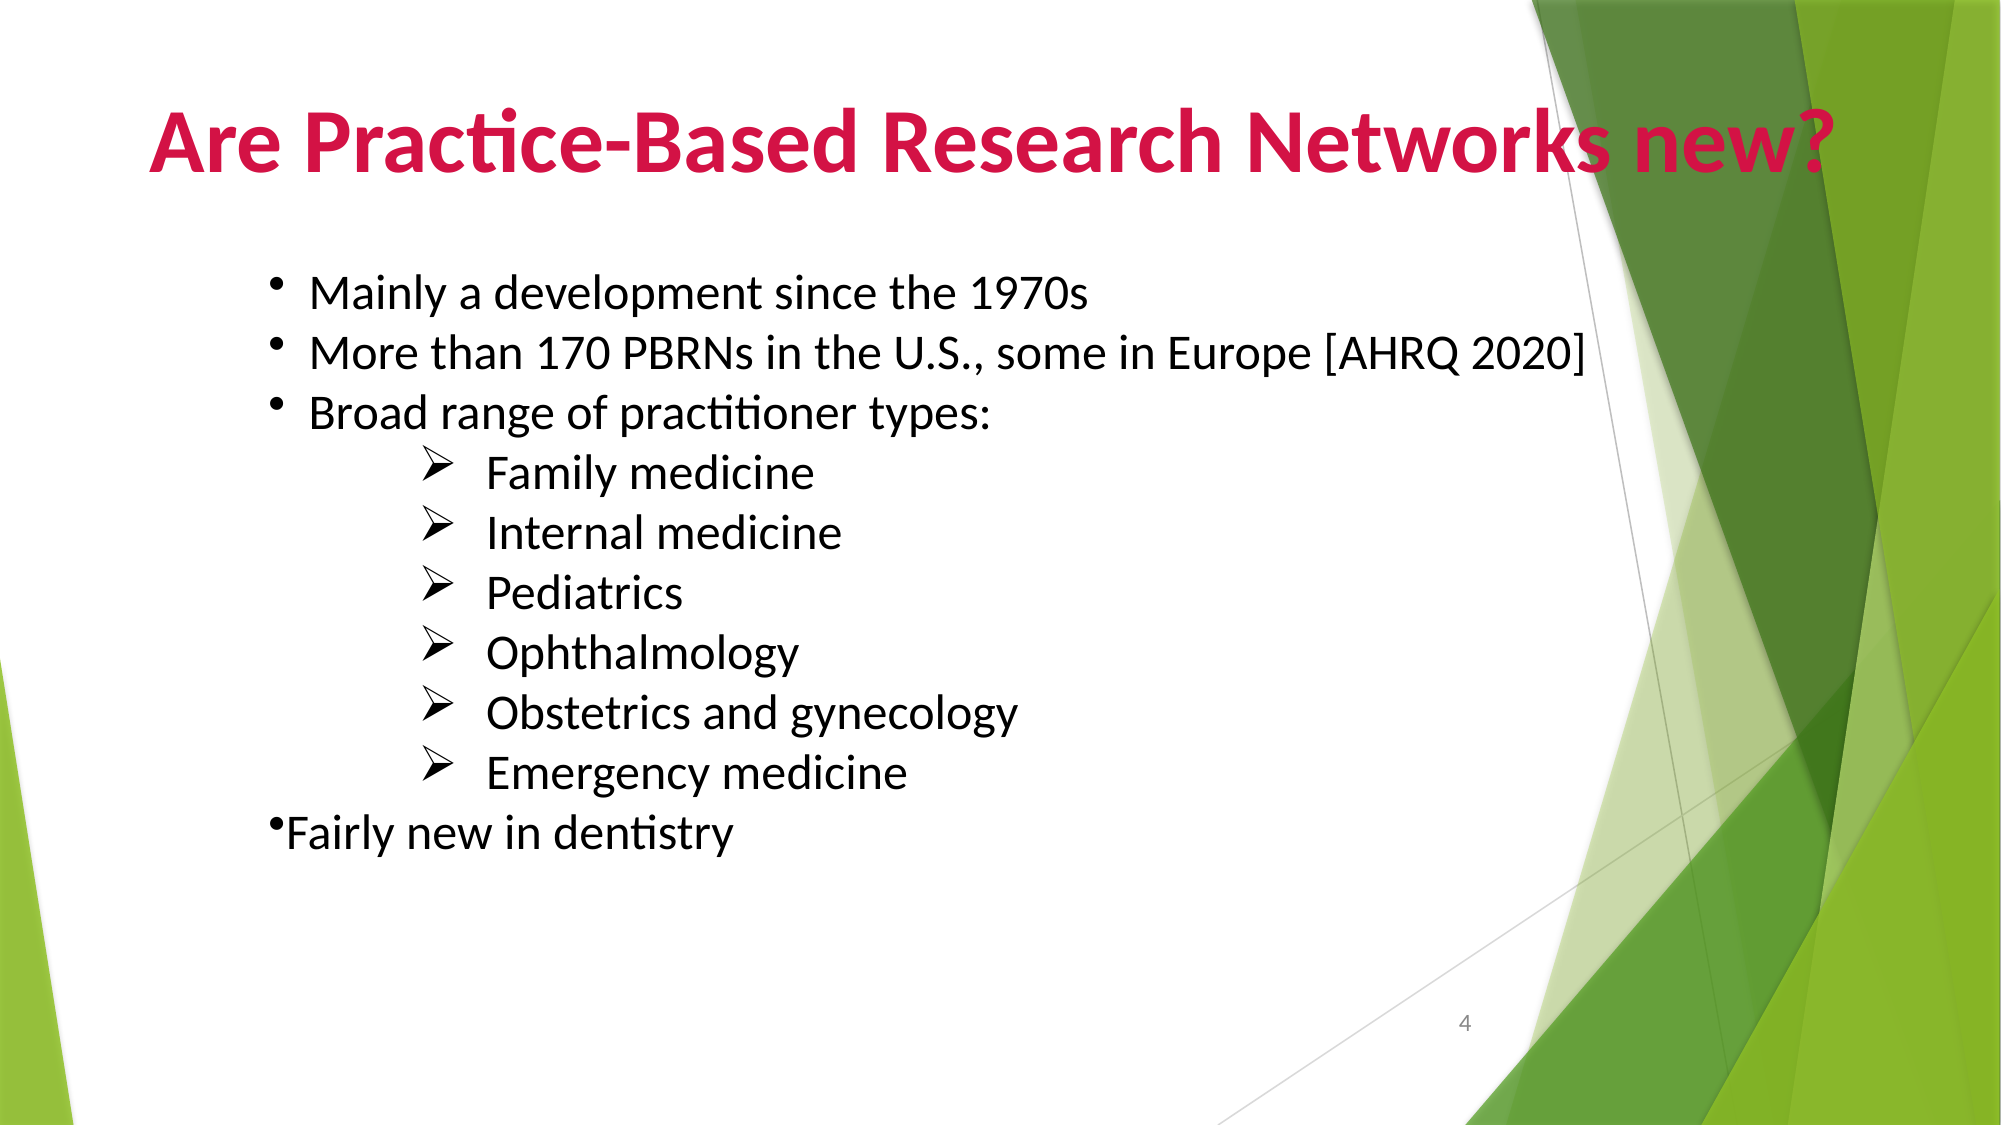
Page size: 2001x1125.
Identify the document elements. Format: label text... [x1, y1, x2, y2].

slide_number 4 [1409, 991, 1522, 1051]
text_box Mainly a development since the 1970s More than 170 PBRNs in the U.S., some in Europe [AHRQ 2020] Broad range of practitioner types: Family medicine Internal medicine Pediatrics Ophthalmology Obstetrics and gynecology Emergency medicine Fairly new in dentistry [253, 252, 1798, 925]
text_box Are Practice-Based Research Networks new? [66, 73, 1923, 199]
